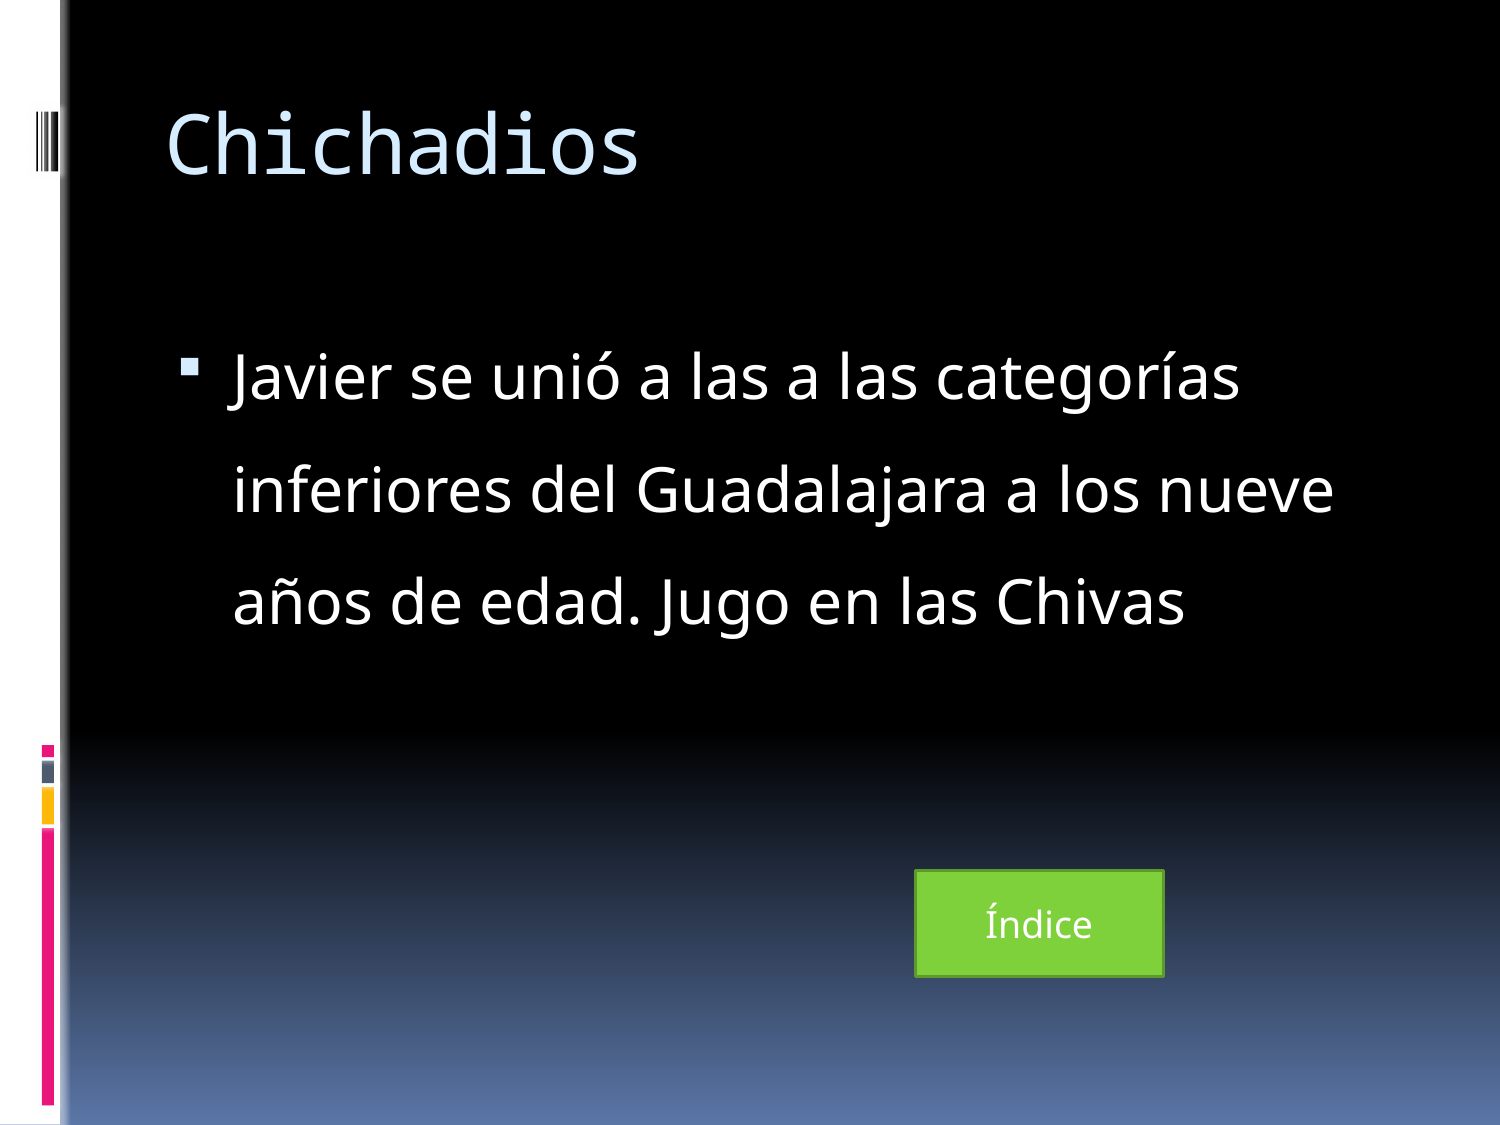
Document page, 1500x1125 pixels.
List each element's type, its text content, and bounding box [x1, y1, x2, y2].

title Chichadios [150, 83, 1425, 234]
list Javier se unió a las a las categorías inferiores del Guadalajara a los nueve años de edad. Jugo en las Chivas [150, 292, 1425, 1043]
text_box Índice [914, 869, 1165, 978]
